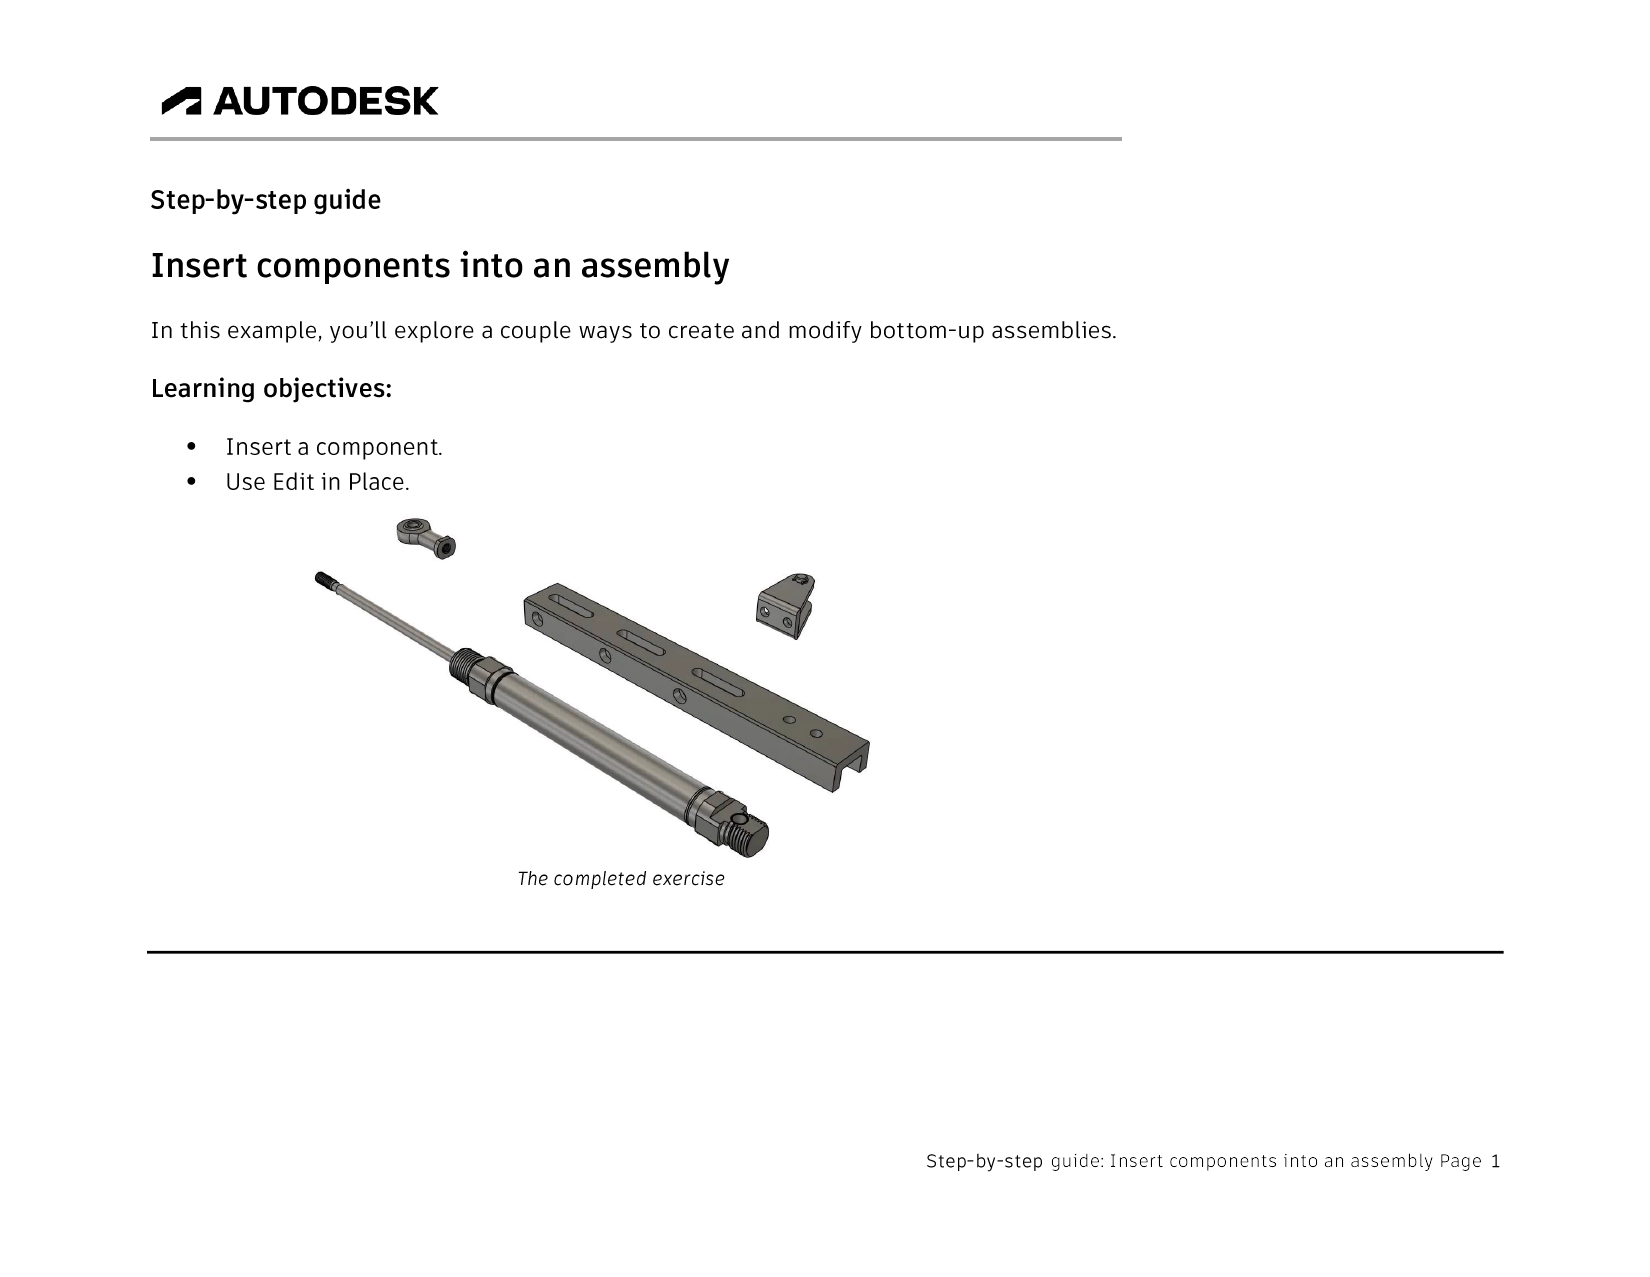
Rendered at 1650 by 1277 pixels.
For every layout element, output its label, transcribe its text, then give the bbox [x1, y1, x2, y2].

text_box [147, 950, 1504, 954]
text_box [149, 241, 748, 289]
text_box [225, 430, 451, 498]
text_box   [185, 422, 201, 494]
picture [149, 370, 404, 407]
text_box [313, 516, 871, 892]
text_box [149, 181, 395, 218]
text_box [149, 313, 1126, 347]
picture [160, 86, 439, 116]
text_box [928, 1147, 1510, 1175]
